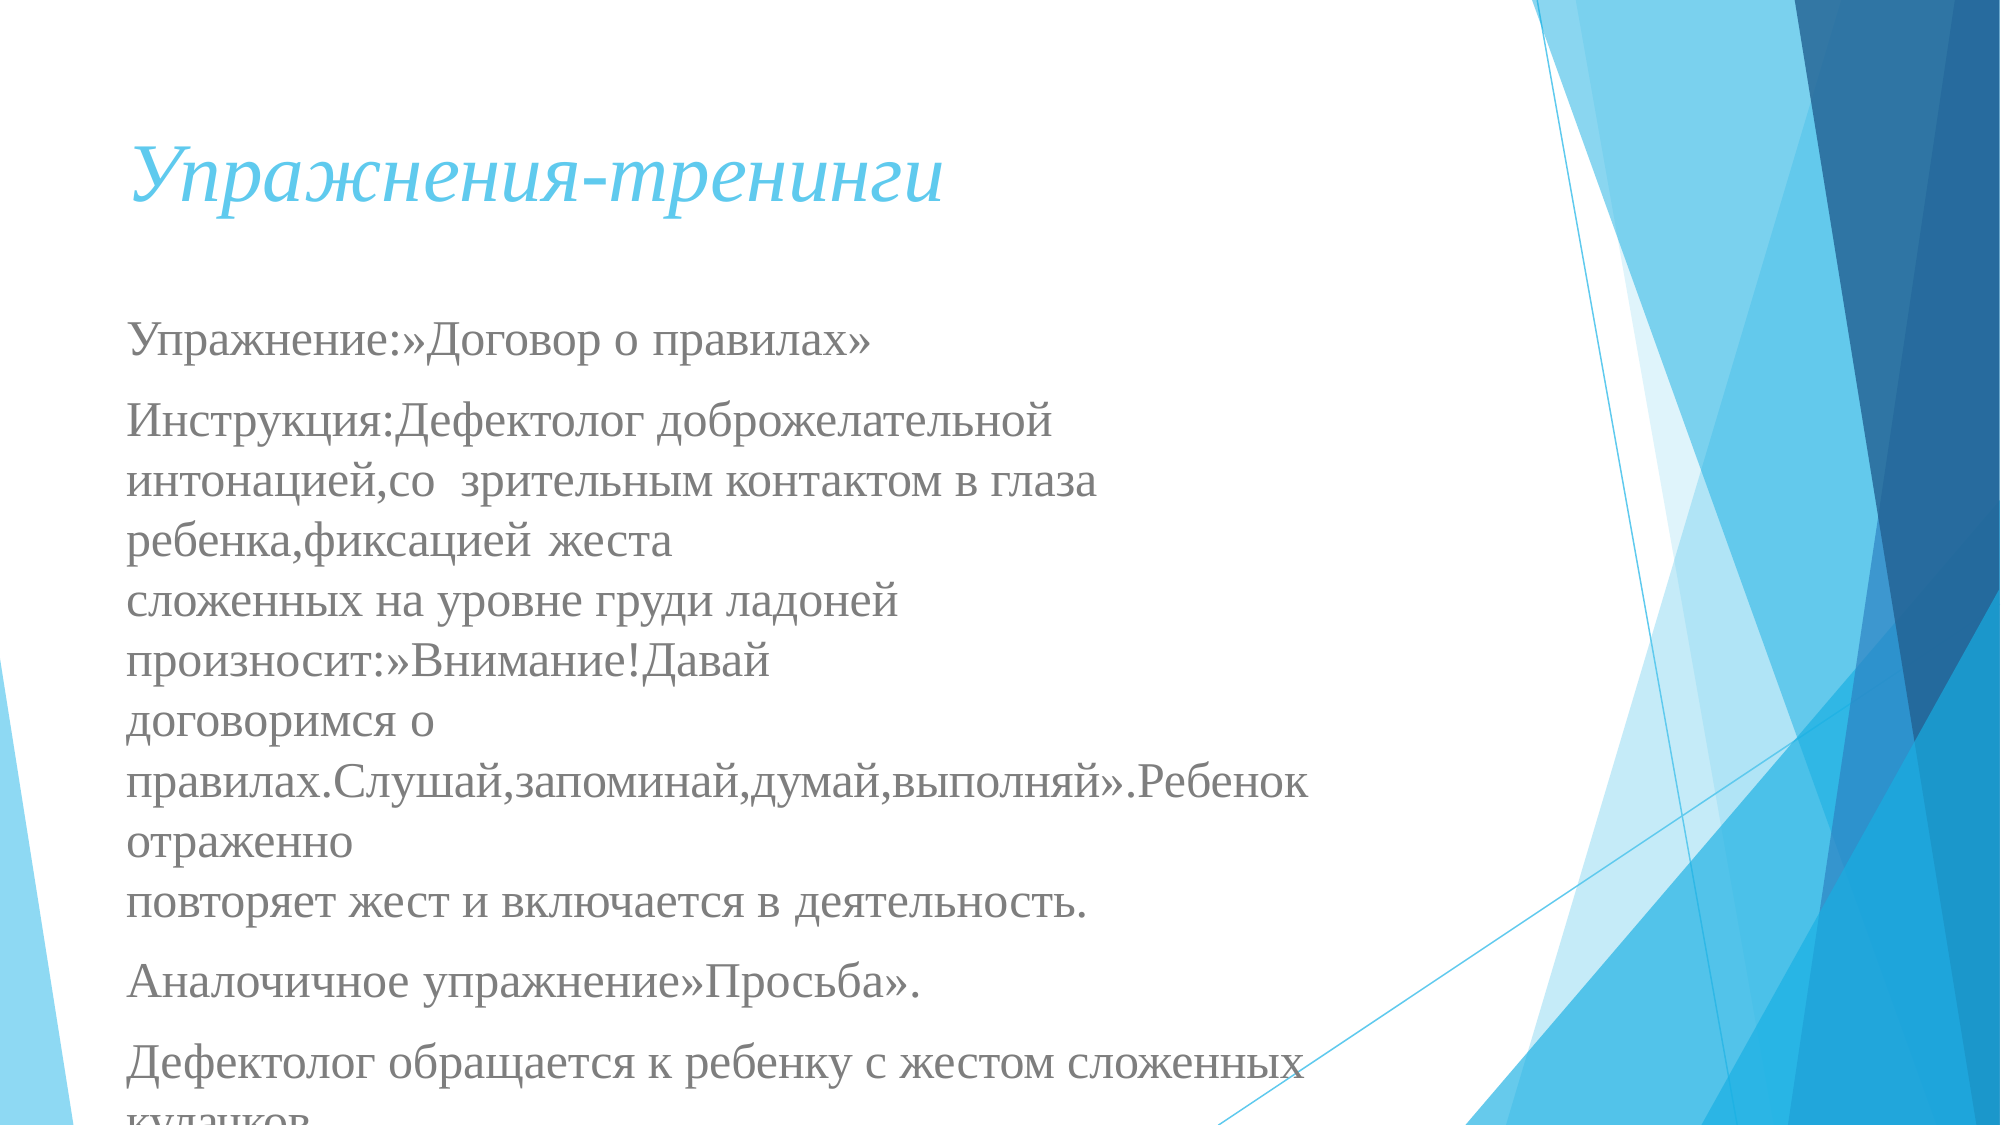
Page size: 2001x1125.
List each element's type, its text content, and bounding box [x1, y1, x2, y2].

text_box Упражнение:»Договор о правилах» Инструкция:Дефектолог доброжелательной интонацией,со зрительным контактом в глаза ребенка,фиксацией жеста сложенных на уровне груди ладоней произносит:»Внимание!Давай договоримся о правилах.Слушай,запоминай,думай,выполняй».Ребенок отраженно повторяет жест и включается в деятельность. Аналочичное упражнение»Просьба». Дефектолог обращается к ребенку с жестом сложенных кулачков на уровне груди: Я тебя прошу!Успокойся ,думай,выполняй! Ребенок отраженно иммитирует жест и продолжает занятие. [124, 282, 1508, 1125]
title Упражнения-тренинги [124, 116, 1019, 282]
